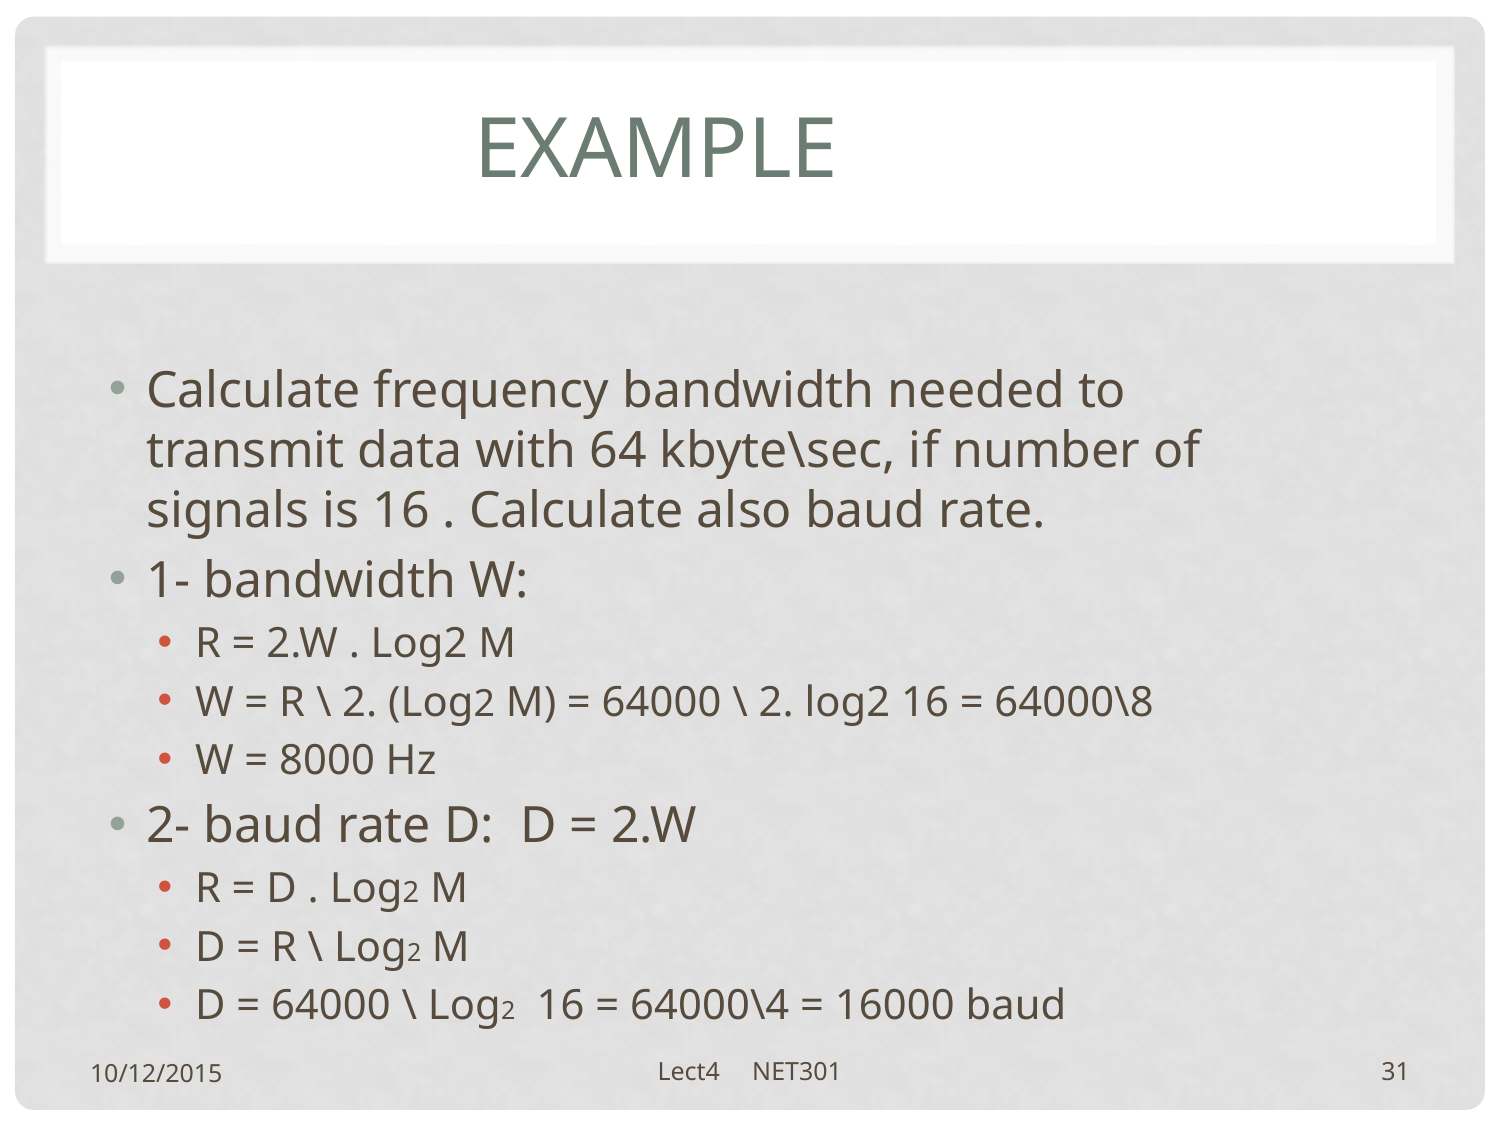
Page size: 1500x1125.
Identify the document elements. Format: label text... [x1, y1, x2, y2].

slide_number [75, 1042, 425, 1103]
title Example [62, 50, 1250, 238]
list Calculate frequency bandwidth needed to transmit data with 64 kbyte\sec, if number of signals is 16 . Calculate also baud rate. 1- bandwidth W: R = 2.W . Log2 M W = R \ 2. (Log2 M) = 64000 \ 2. log2 16 = 64000\8 W = 8000 Hz 2- baud rate D: D = 2.W R = D . Log2 M D = R \ Log2 M D = 64000 \ Log2 16 = 64000\4 = 16000 baud [75, 350, 1263, 1059]
footer Lect4 NET301 [512, 1042, 988, 1103]
slide_number 31 [1074, 1042, 1425, 1103]
